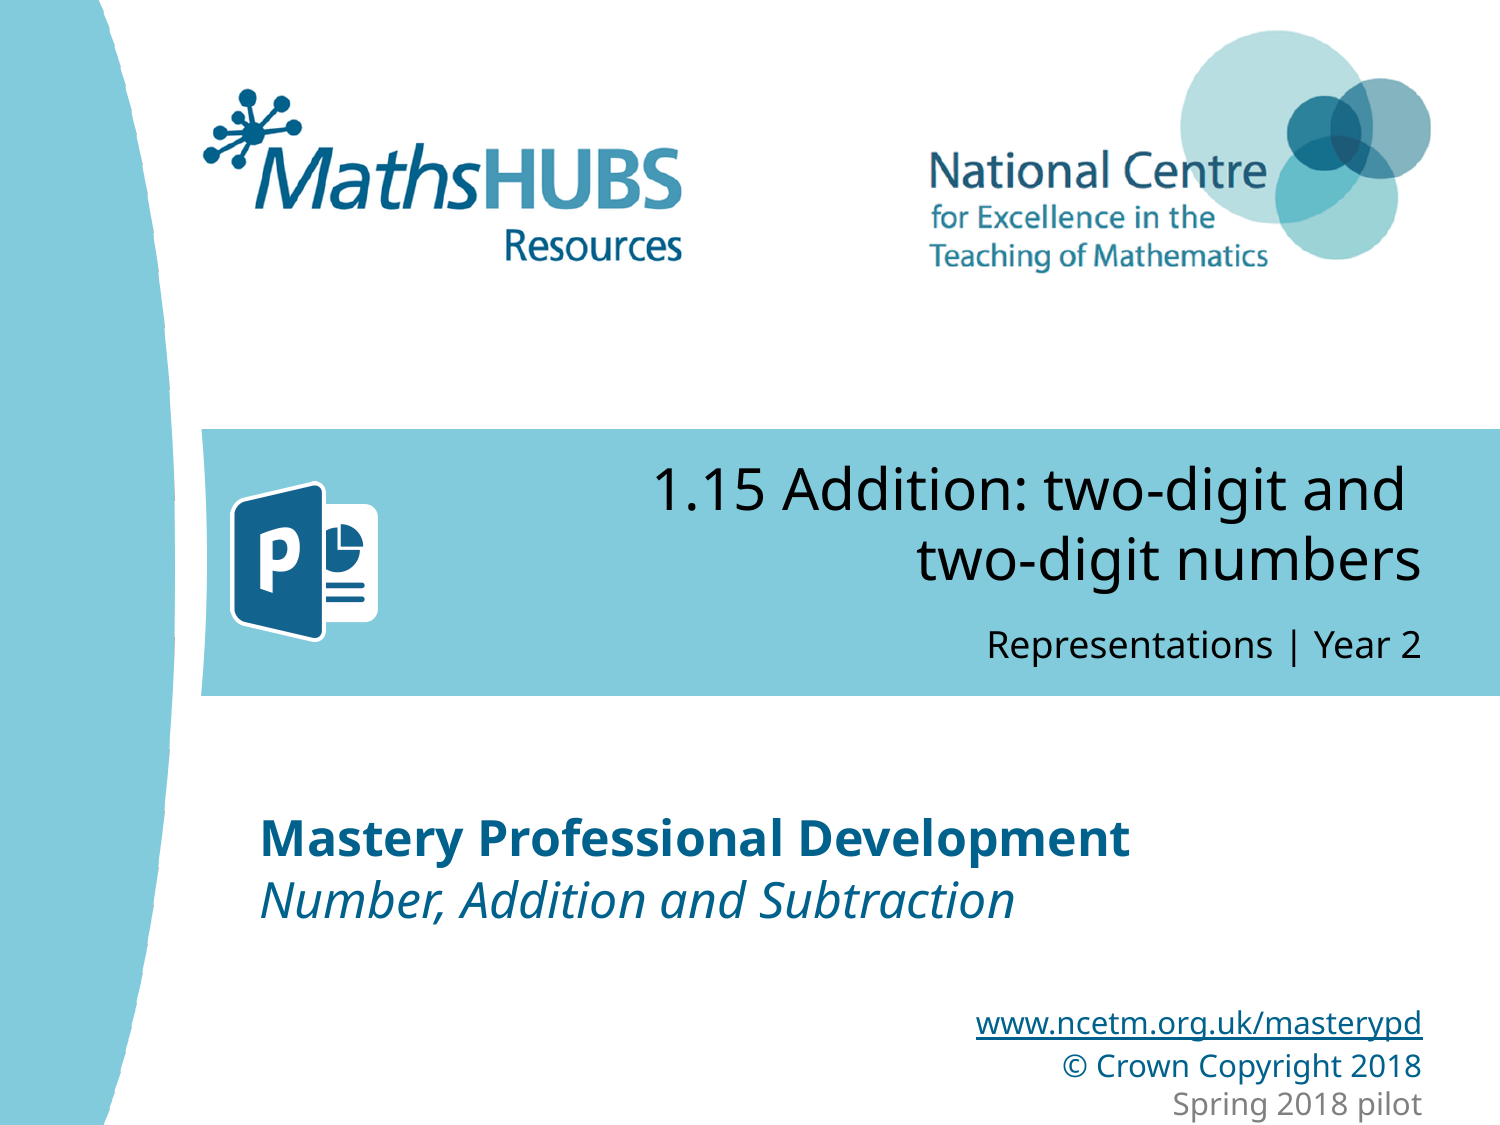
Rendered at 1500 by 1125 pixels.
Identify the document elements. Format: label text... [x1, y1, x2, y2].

picture [0, 0, 175, 1125]
picture [927, 29, 1431, 274]
picture [200, 85, 688, 274]
title 1.15 Addition: two-digit and two-digit numbers [407, 459, 1438, 585]
picture [178, 429, 1500, 696]
list Number, Addition and Subtraction [244, 860, 1161, 945]
subtitle Representations | Year 2 [407, 614, 1438, 673]
